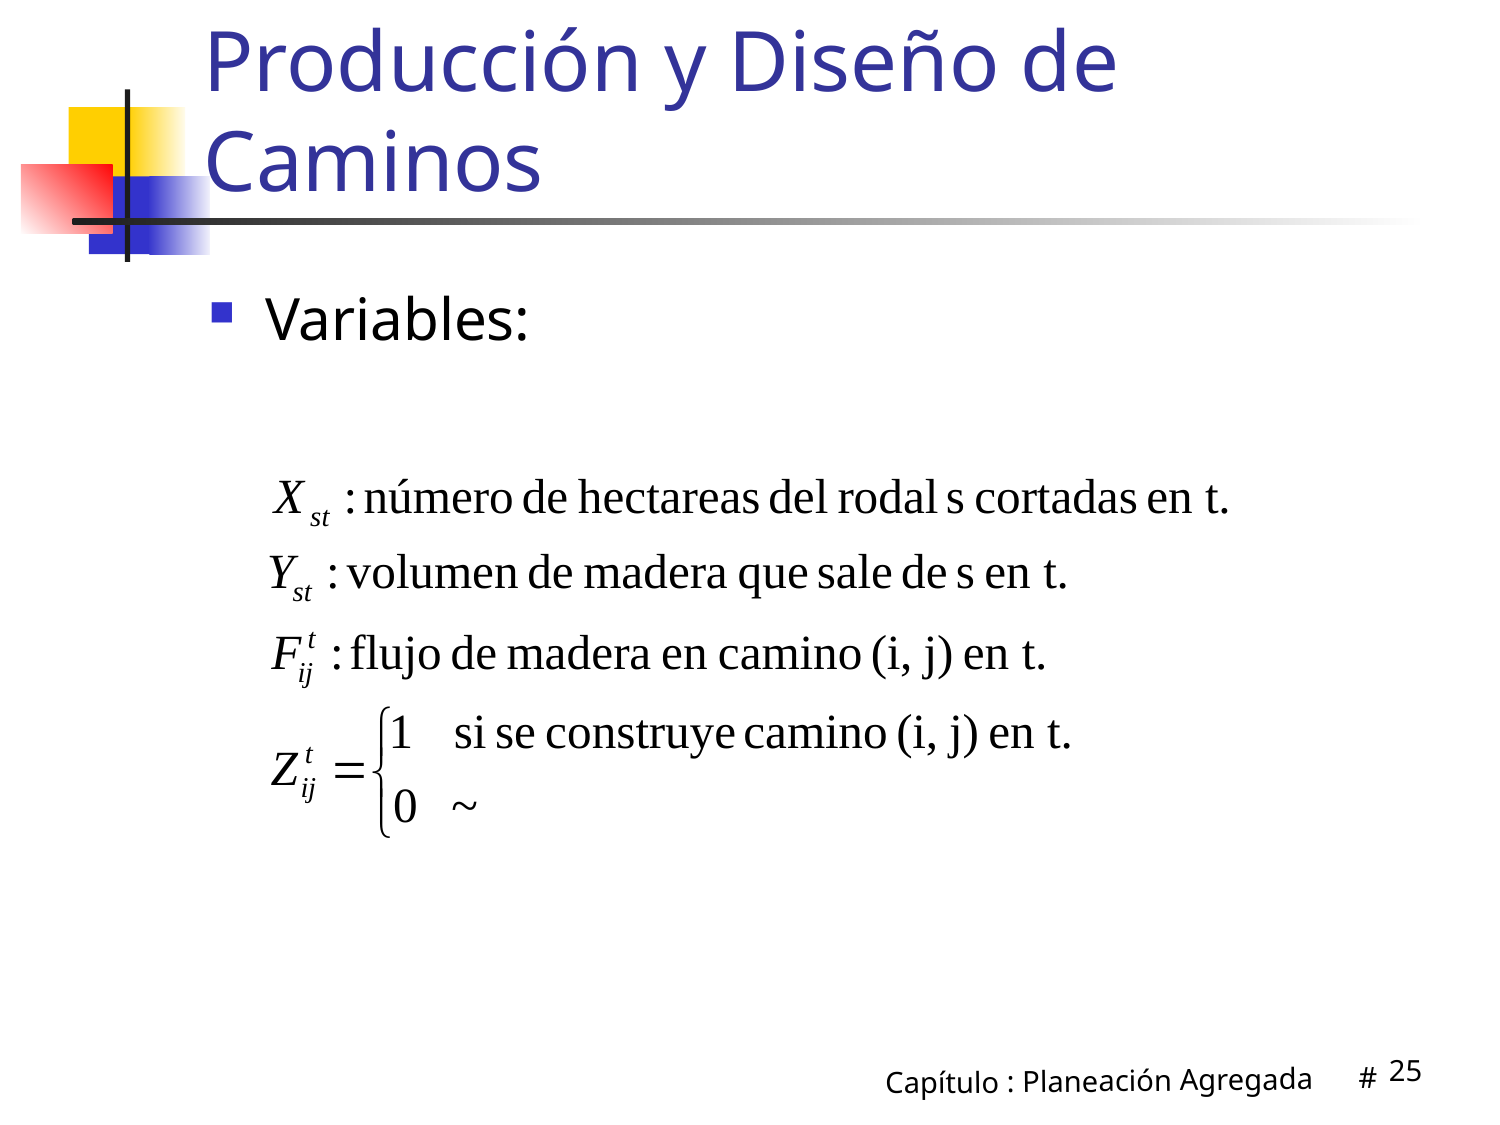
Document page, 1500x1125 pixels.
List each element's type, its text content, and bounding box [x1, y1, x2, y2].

slide_number 25 [1124, 1024, 1438, 1101]
title Producción y Diseño de Caminos [188, 27, 1468, 216]
list Variables: [193, 274, 1470, 1007]
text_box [262, 464, 1238, 851]
footer Capítulo : Planeación Agregada # [836, 1028, 1427, 1109]
